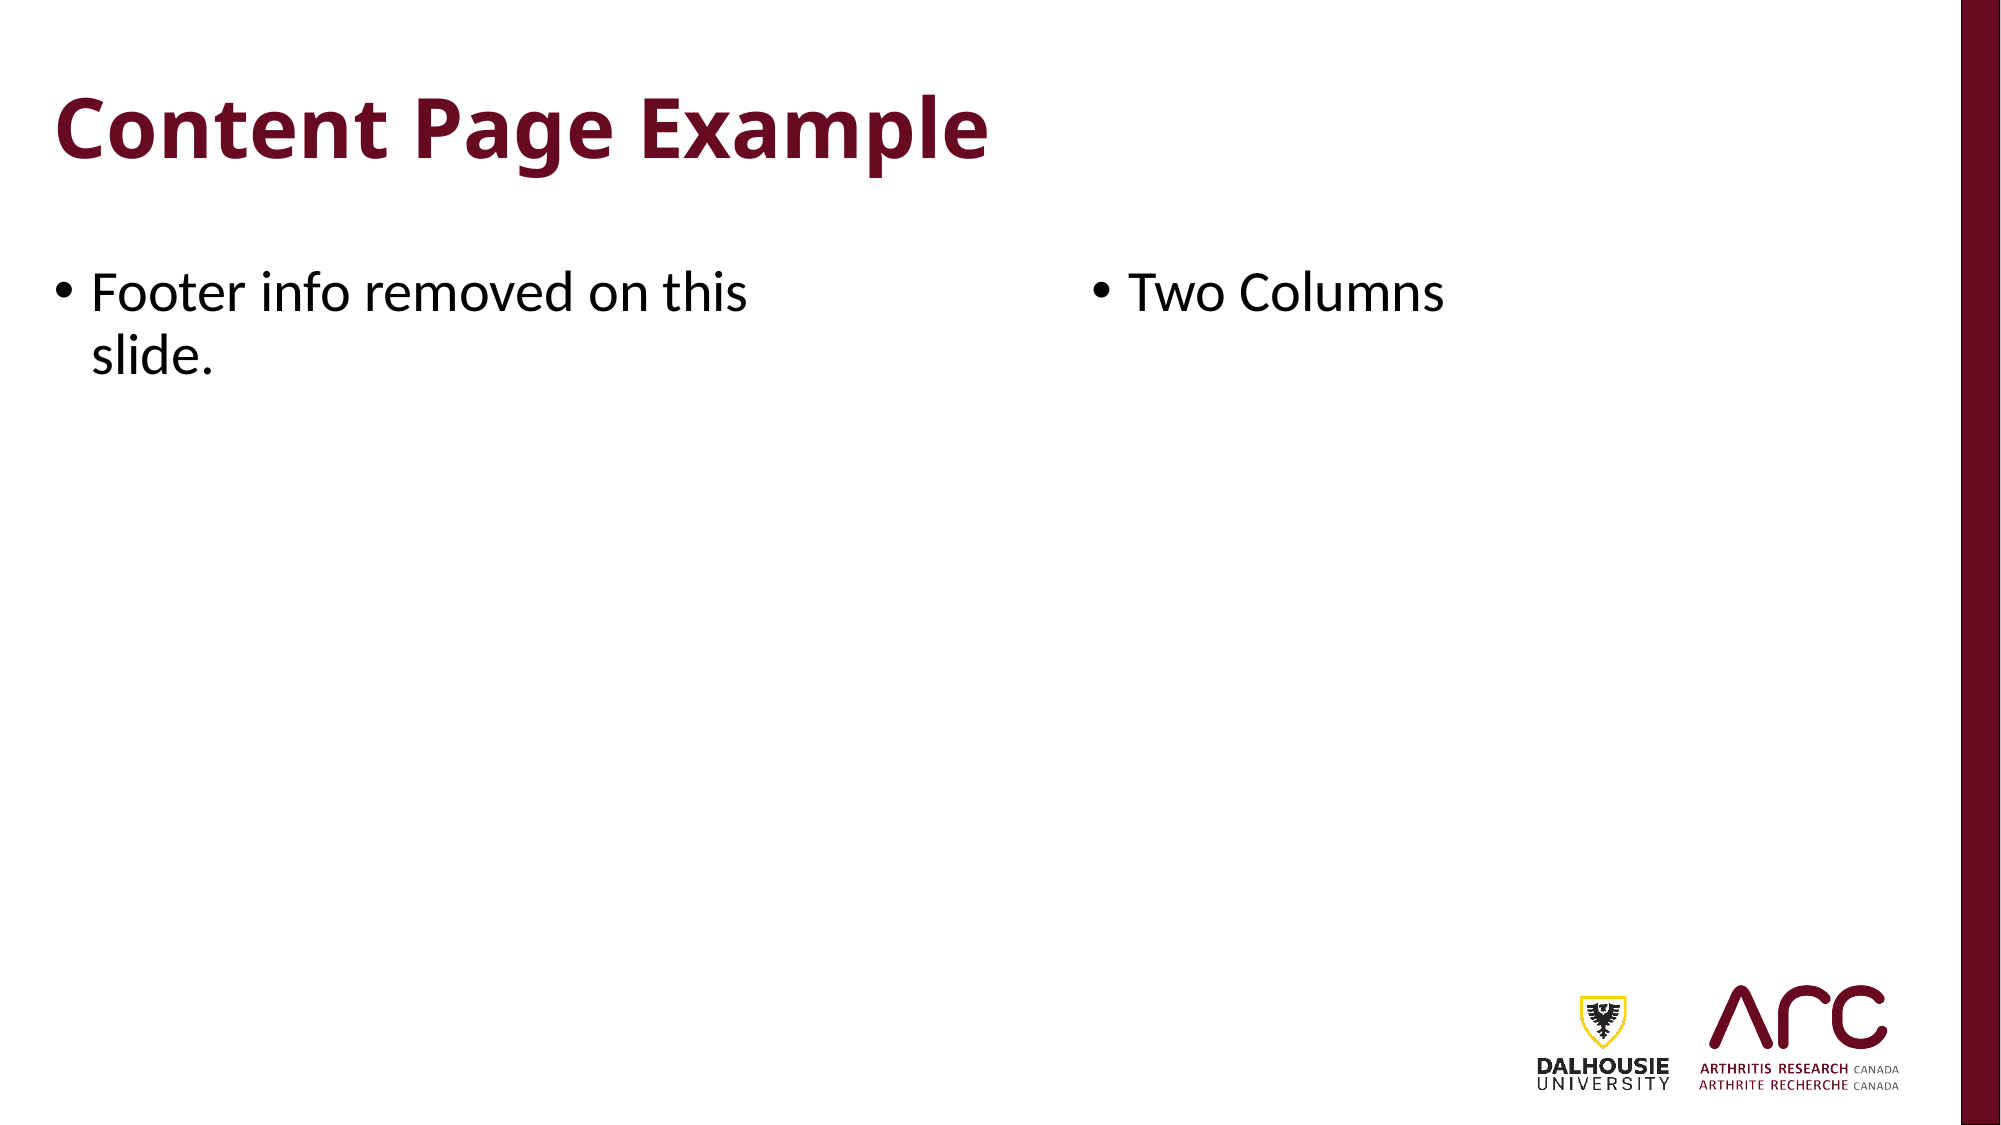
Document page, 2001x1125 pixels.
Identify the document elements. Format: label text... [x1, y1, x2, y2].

picture [1537, 996, 1669, 1090]
list Footer info removed on this slide. [38, 253, 889, 863]
title Content Page Example [38, 35, 1965, 229]
picture [1699, 985, 1899, 1090]
list Two Columns [1076, 253, 1927, 863]
